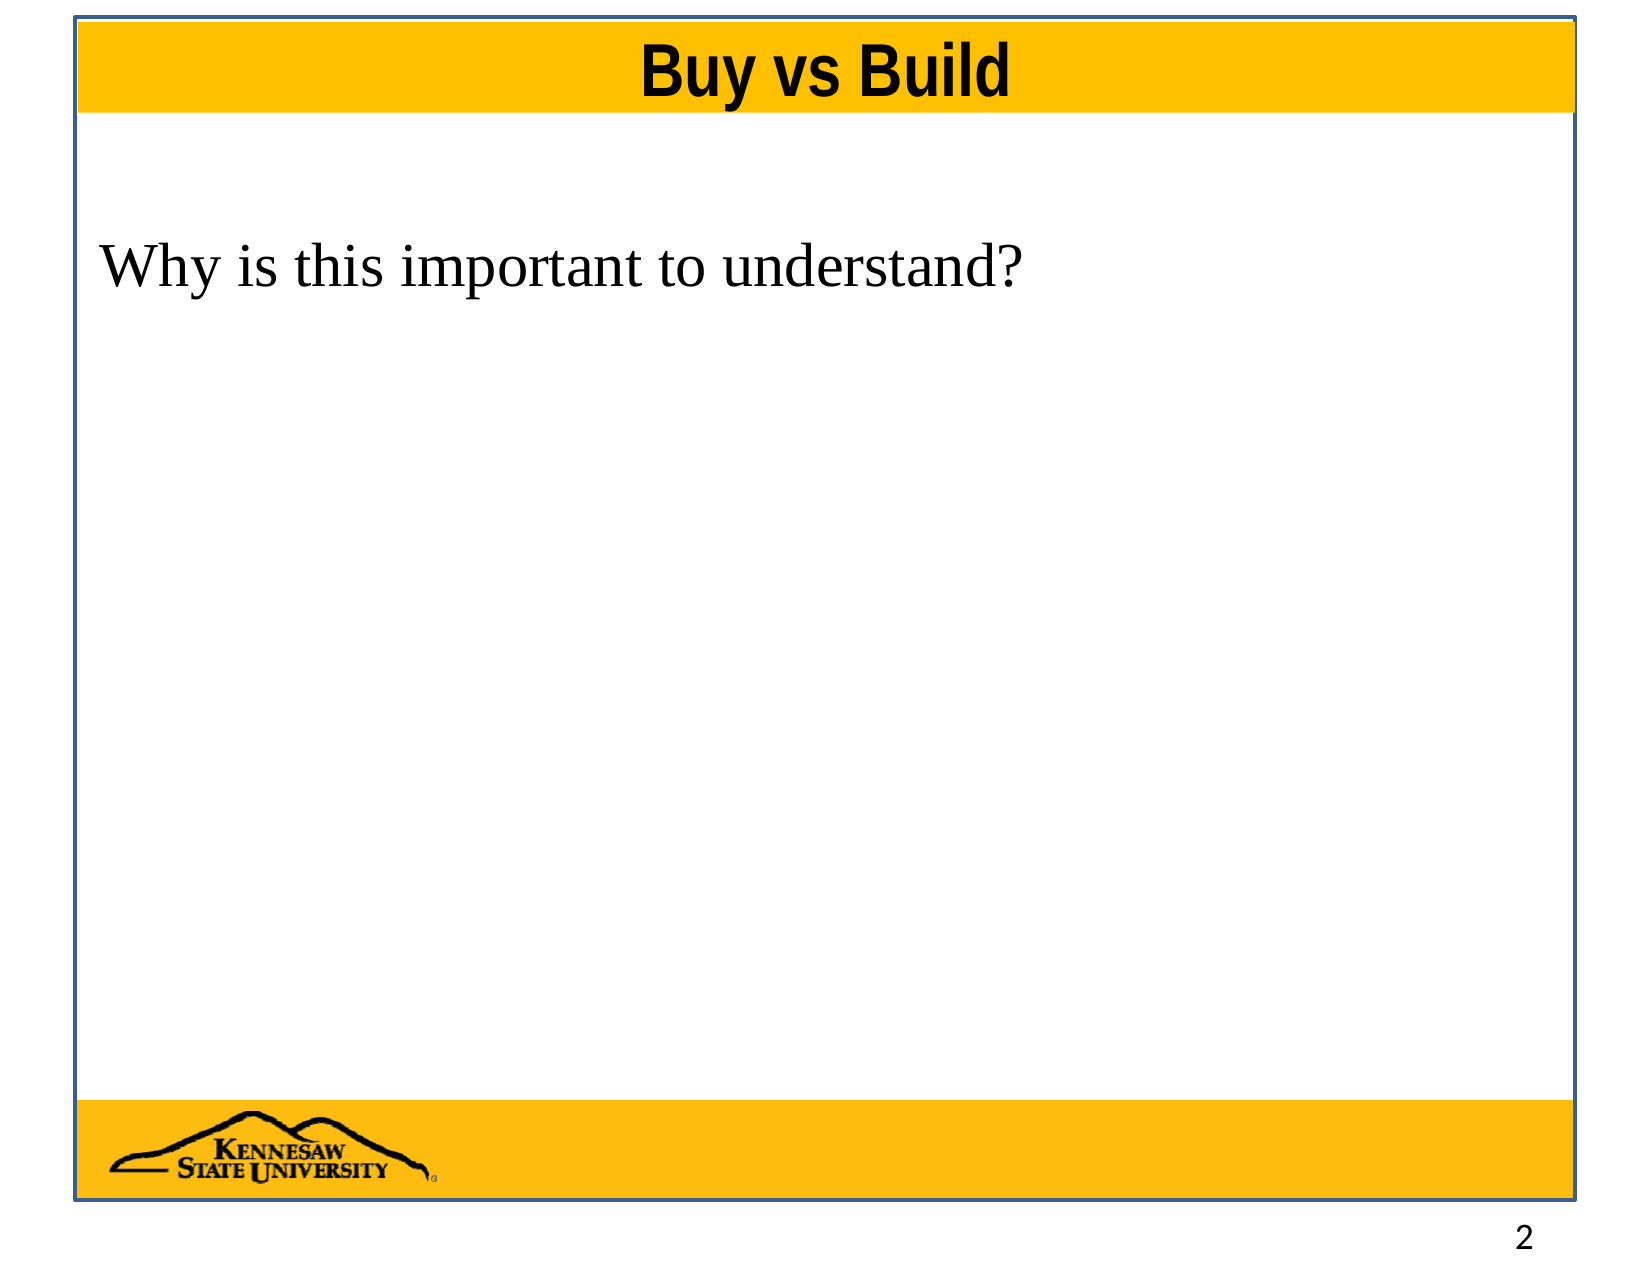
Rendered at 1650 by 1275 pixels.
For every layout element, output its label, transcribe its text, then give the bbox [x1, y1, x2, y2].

title Buy vs Build [77, 21, 1575, 113]
list Why is this important to understand? [99, 223, 1550, 300]
picture [108, 1111, 437, 1184]
